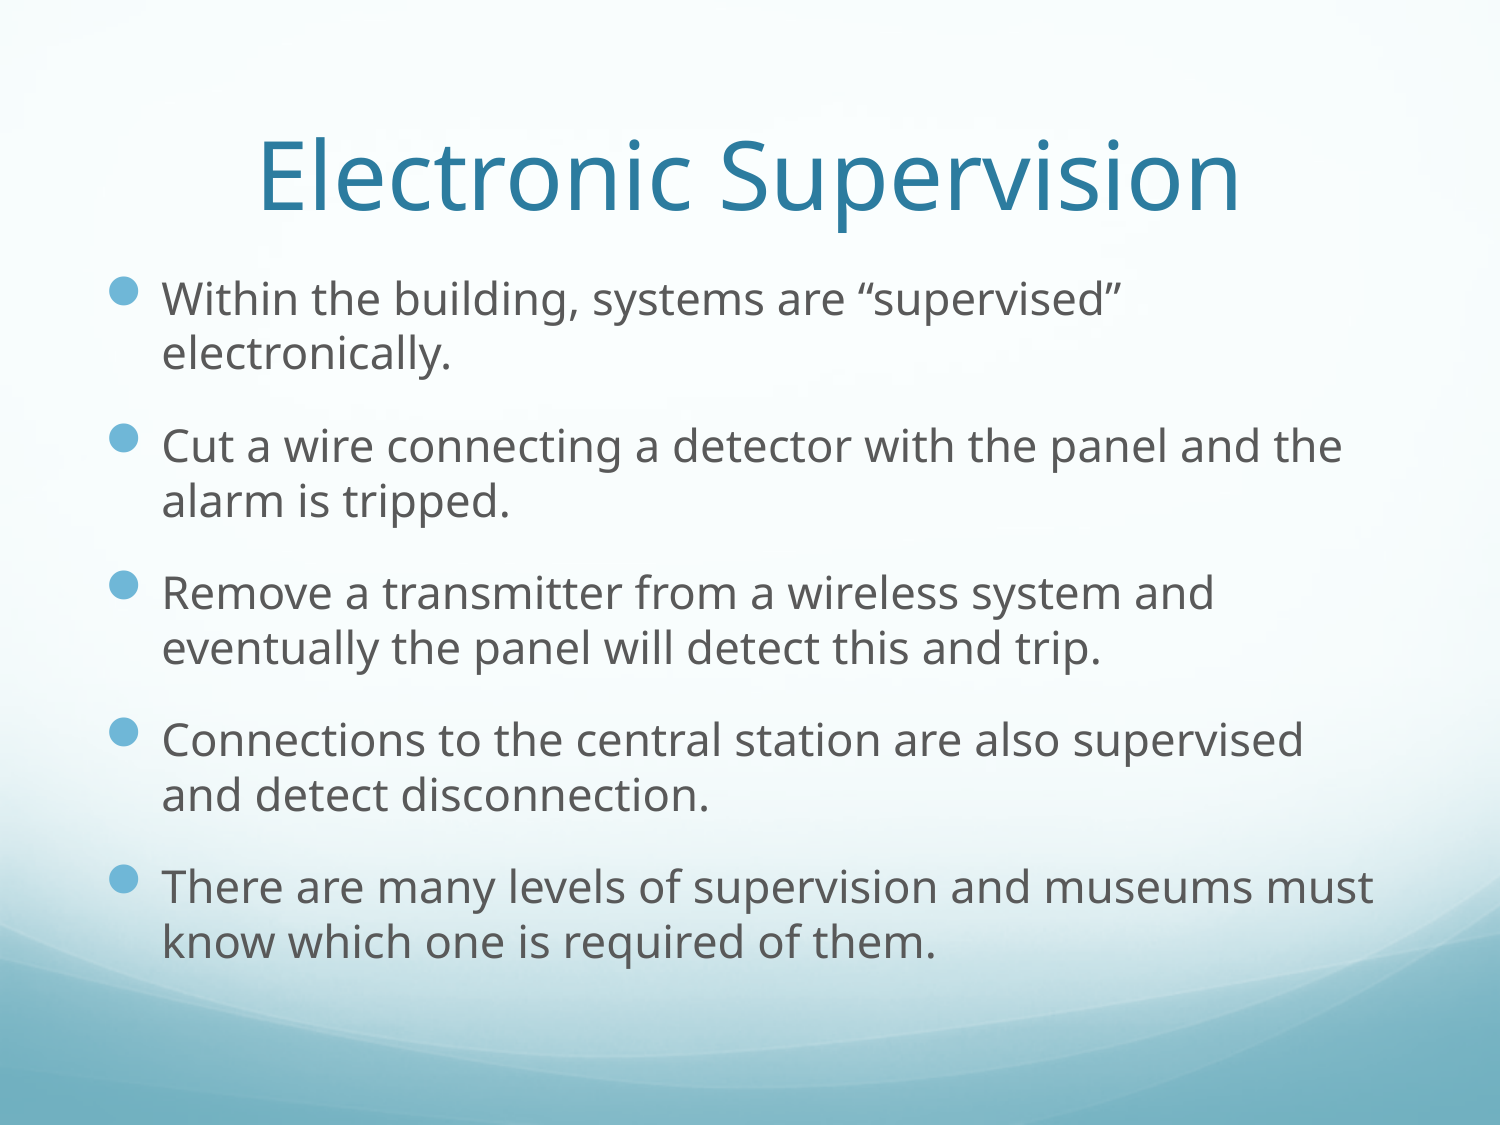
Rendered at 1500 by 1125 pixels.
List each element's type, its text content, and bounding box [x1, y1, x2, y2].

title Electronic Supervision [90, 17, 1410, 237]
list Within the building, systems are “supervised” electronically. Cut a wire connecting a detector with the panel and the alarm is tripped. Remove a transmitter from a wireless system and eventually the panel will detect this and trip. Connections to the central station are also supervised and detect disconnection. There are many levels of supervision and museums must know which one is required of them. [90, 262, 1410, 975]
